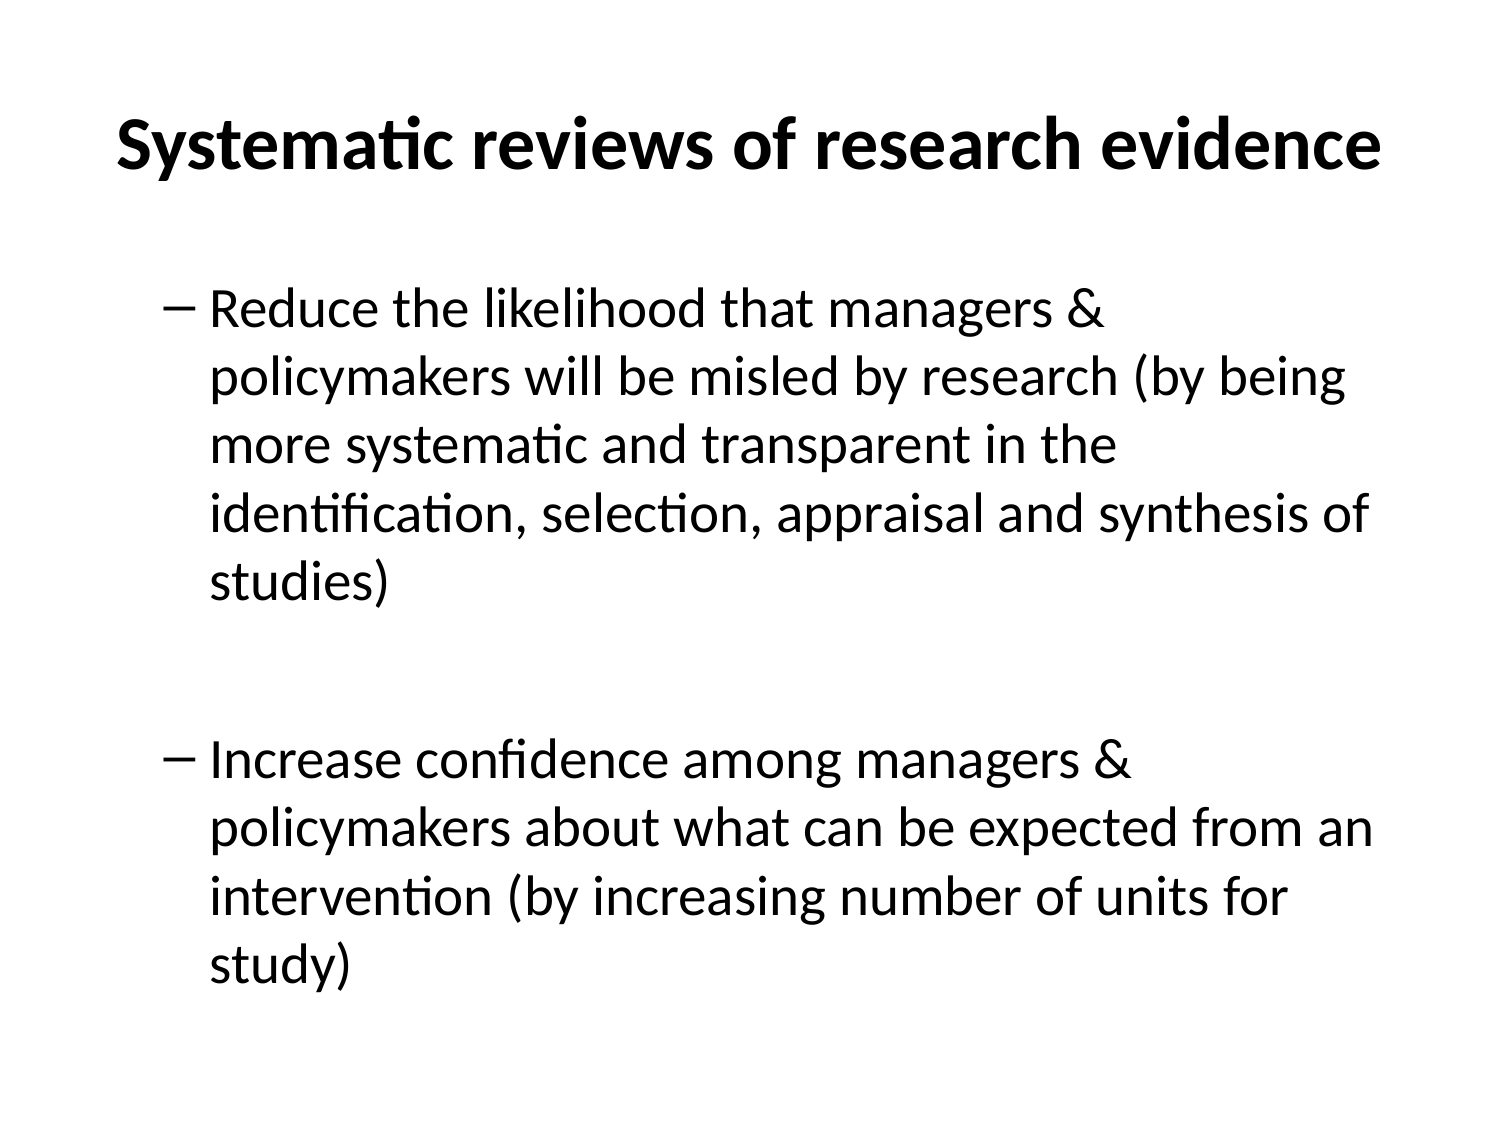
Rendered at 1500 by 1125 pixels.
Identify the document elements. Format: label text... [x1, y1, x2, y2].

list Reduce the likelihood that managers & policymakers will be misled by research (by being more systematic and transparent in the identification, selection, appraisal and synthesis of studies) Increase confidence among managers & policymakers about what can be expected from an intervention (by increasing number of units for study) [75, 262, 1425, 1005]
title Systematic reviews of research evidence [75, 45, 1425, 233]
